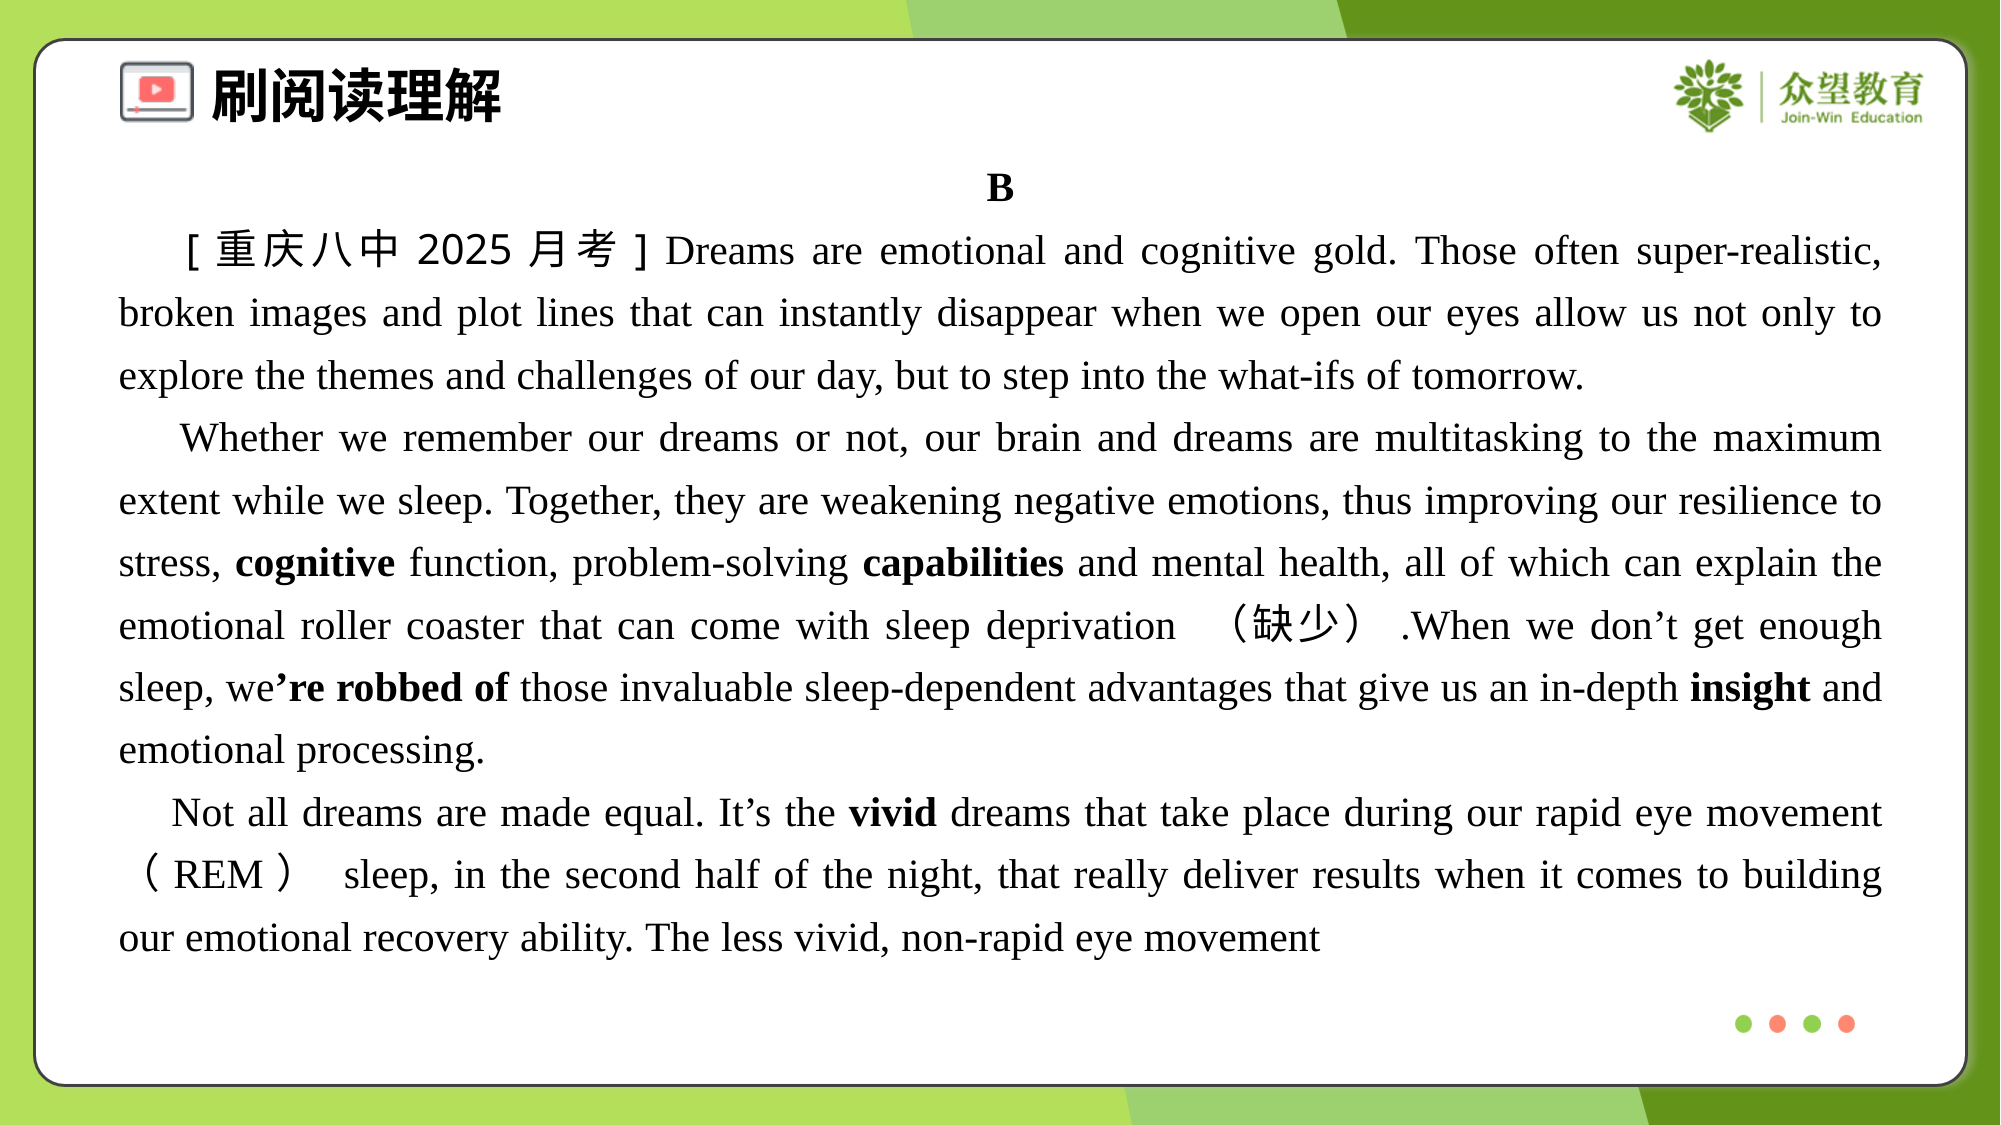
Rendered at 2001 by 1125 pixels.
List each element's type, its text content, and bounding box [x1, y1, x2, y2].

text_box B [重庆八中2025月考] Dreams are emotional and cognitive gold. Those often super-realistic, broken images and plot lines that can instantly disappear when we open our eyes allow us not only to explore the themes and challenges of our day, but to step into the what-ifs of tomorrow. Whether we remember our dreams or not, our brain and dreams are multitasking to the maximum extent while we sleep. Together, they are weakening negative emotions, thus improving our resilience to stress, cognitive function, problem-solving capabilities and mental health, all of which can explain the emotional roller coaster that can come with sleep deprivation （缺少）.When we don’t get enough sleep, we’re robbed of those invaluable sleep-dependent advantages that give us an in-depth insight and emotional processing. Not all dreams are made equal. It’s the vivid dreams that take place during our rapid eye movement （REM） sleep, in the second half of the night, that really deliver results when it comes to building our emotional recovery ability. The less vivid, non-rapid eye movement [118, 147, 1883, 955]
picture [0, 0, 2000, 1125]
